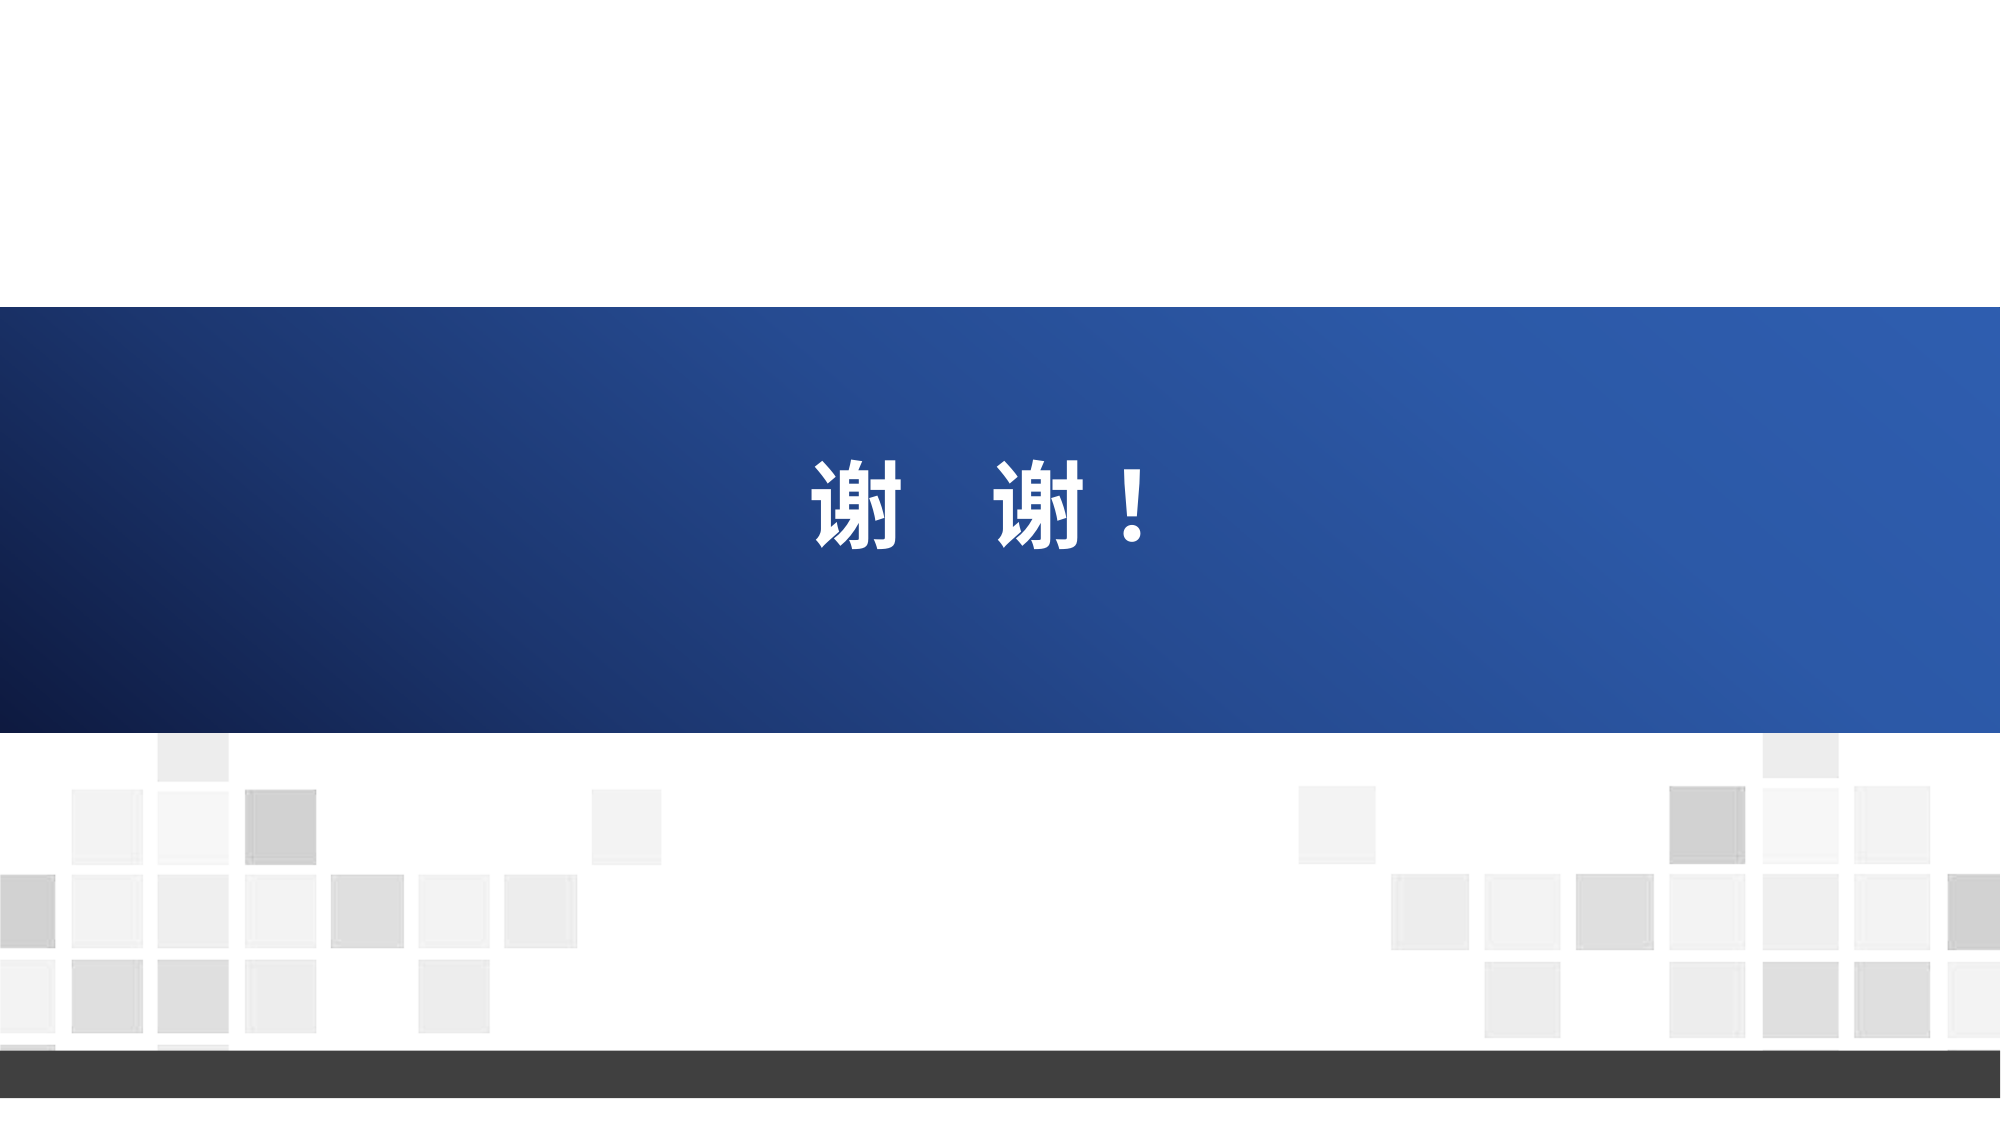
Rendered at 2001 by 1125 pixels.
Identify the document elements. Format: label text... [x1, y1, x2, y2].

text_box 谢 谢 ！ [806, 443, 1194, 561]
picture [0, 307, 2000, 1050]
